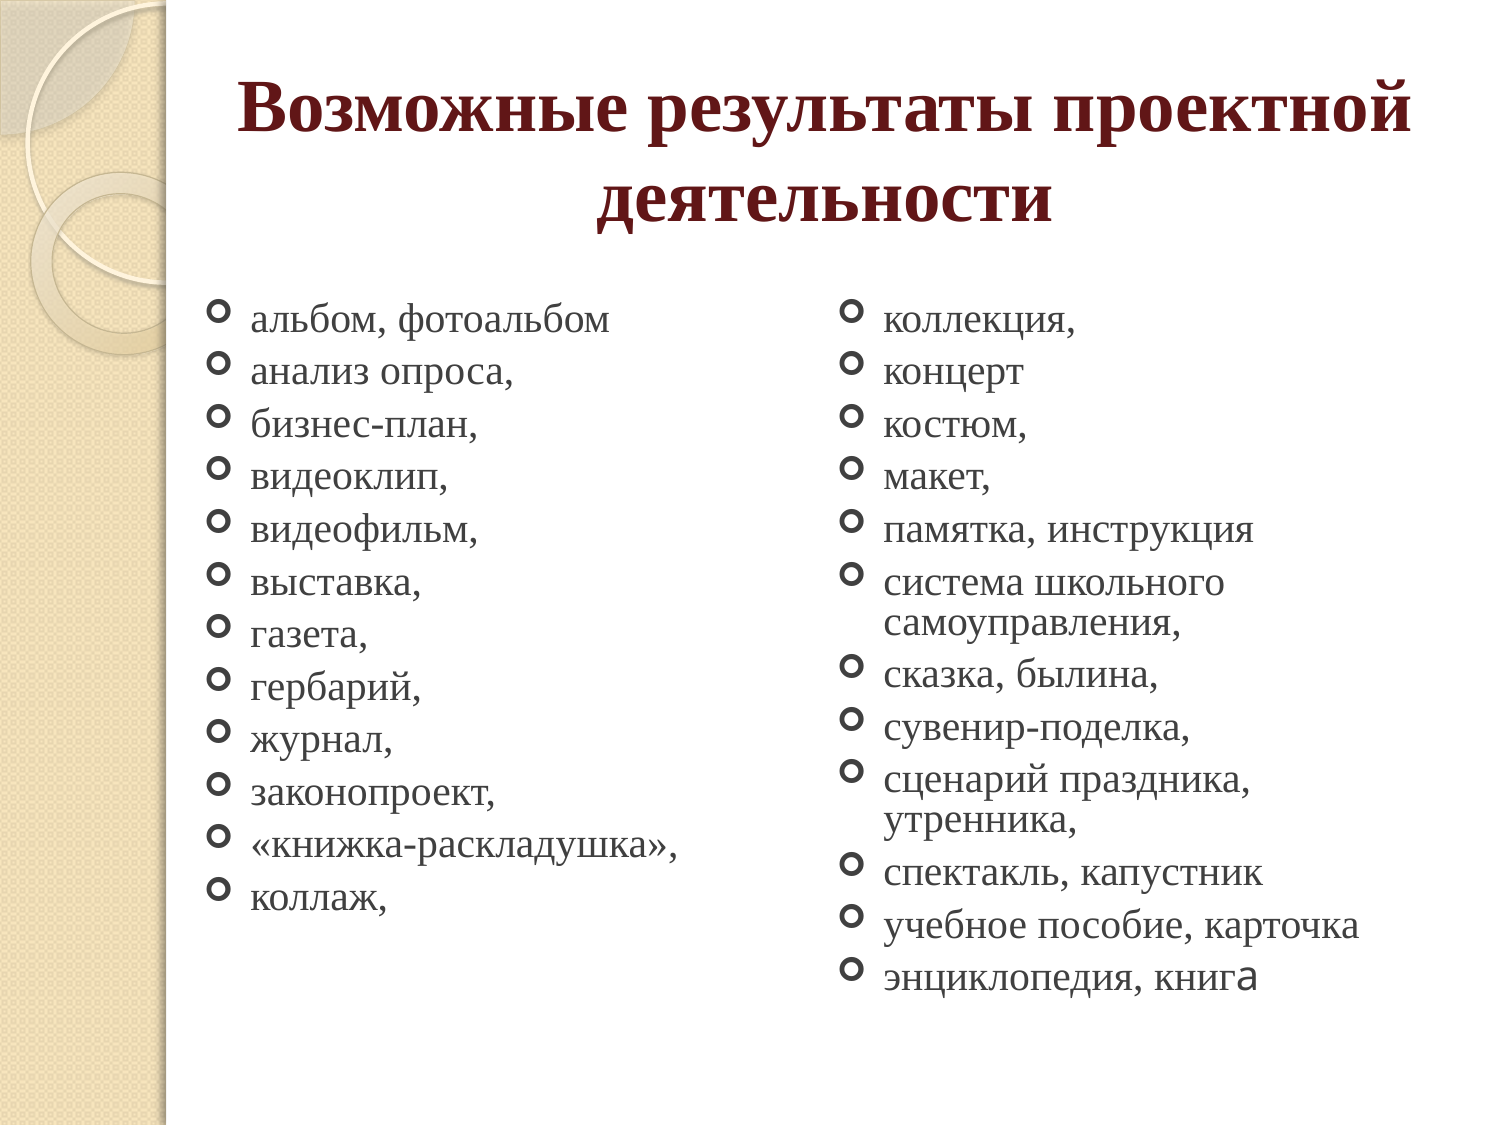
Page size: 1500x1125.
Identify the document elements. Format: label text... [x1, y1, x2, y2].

list альбом, фотоальбом анализ опроса, бизнес-план, видеоклип, видеофильм, выставка, газета, гербарий, журнал, законопроект, «книжка-раскладушка», коллаж, [175, 292, 774, 1059]
title Возможные результаты проектной деятельности [175, 46, 1475, 247]
list коллекция, концерт костюм, макет, памятка, инструкция система школьного самоуправления, сказка, былина, сувенир-поделка, сценарий праздника, утренника, спектакль, капустник учебное пособие, карточка энциклопедия, книга [808, 292, 1459, 1083]
